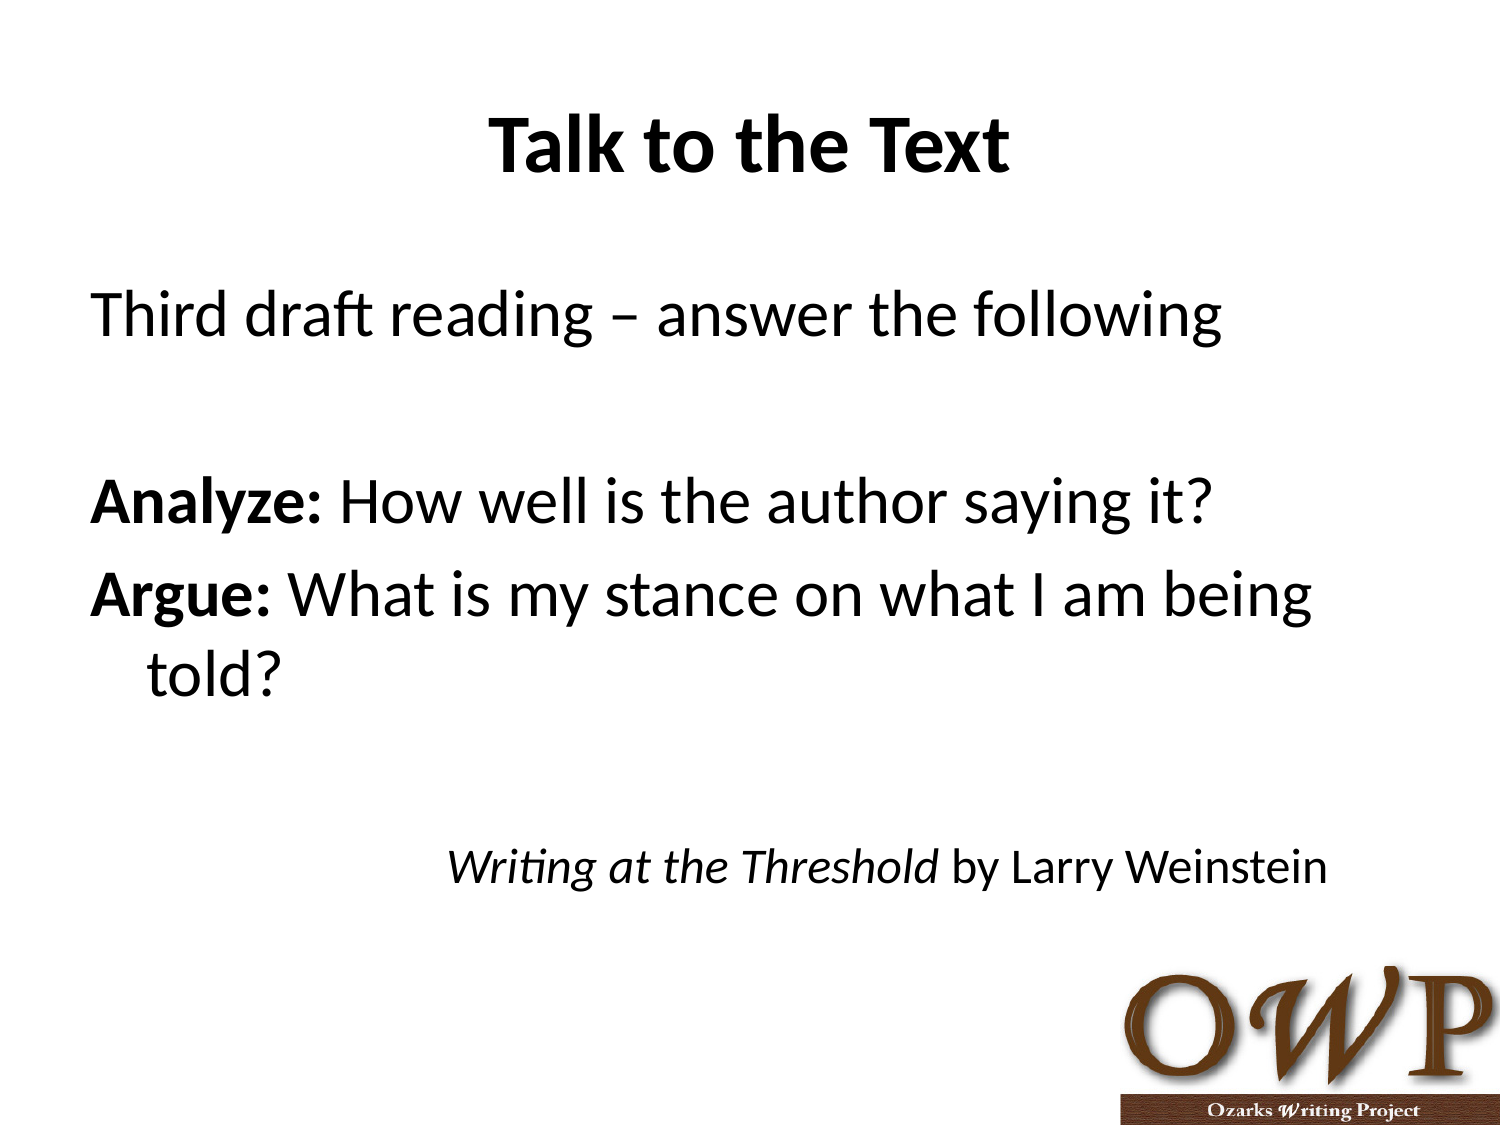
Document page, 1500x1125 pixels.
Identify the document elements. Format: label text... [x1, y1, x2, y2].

title Talk to the Text [74, 44, 1426, 233]
list Third draft reading – answer the following Analyze: How well is the author saying it? Argue: What is my stance on what I am being told? Writing at the Threshold by Larry Weinstein [74, 262, 1426, 1006]
picture [1120, 957, 1500, 1125]
